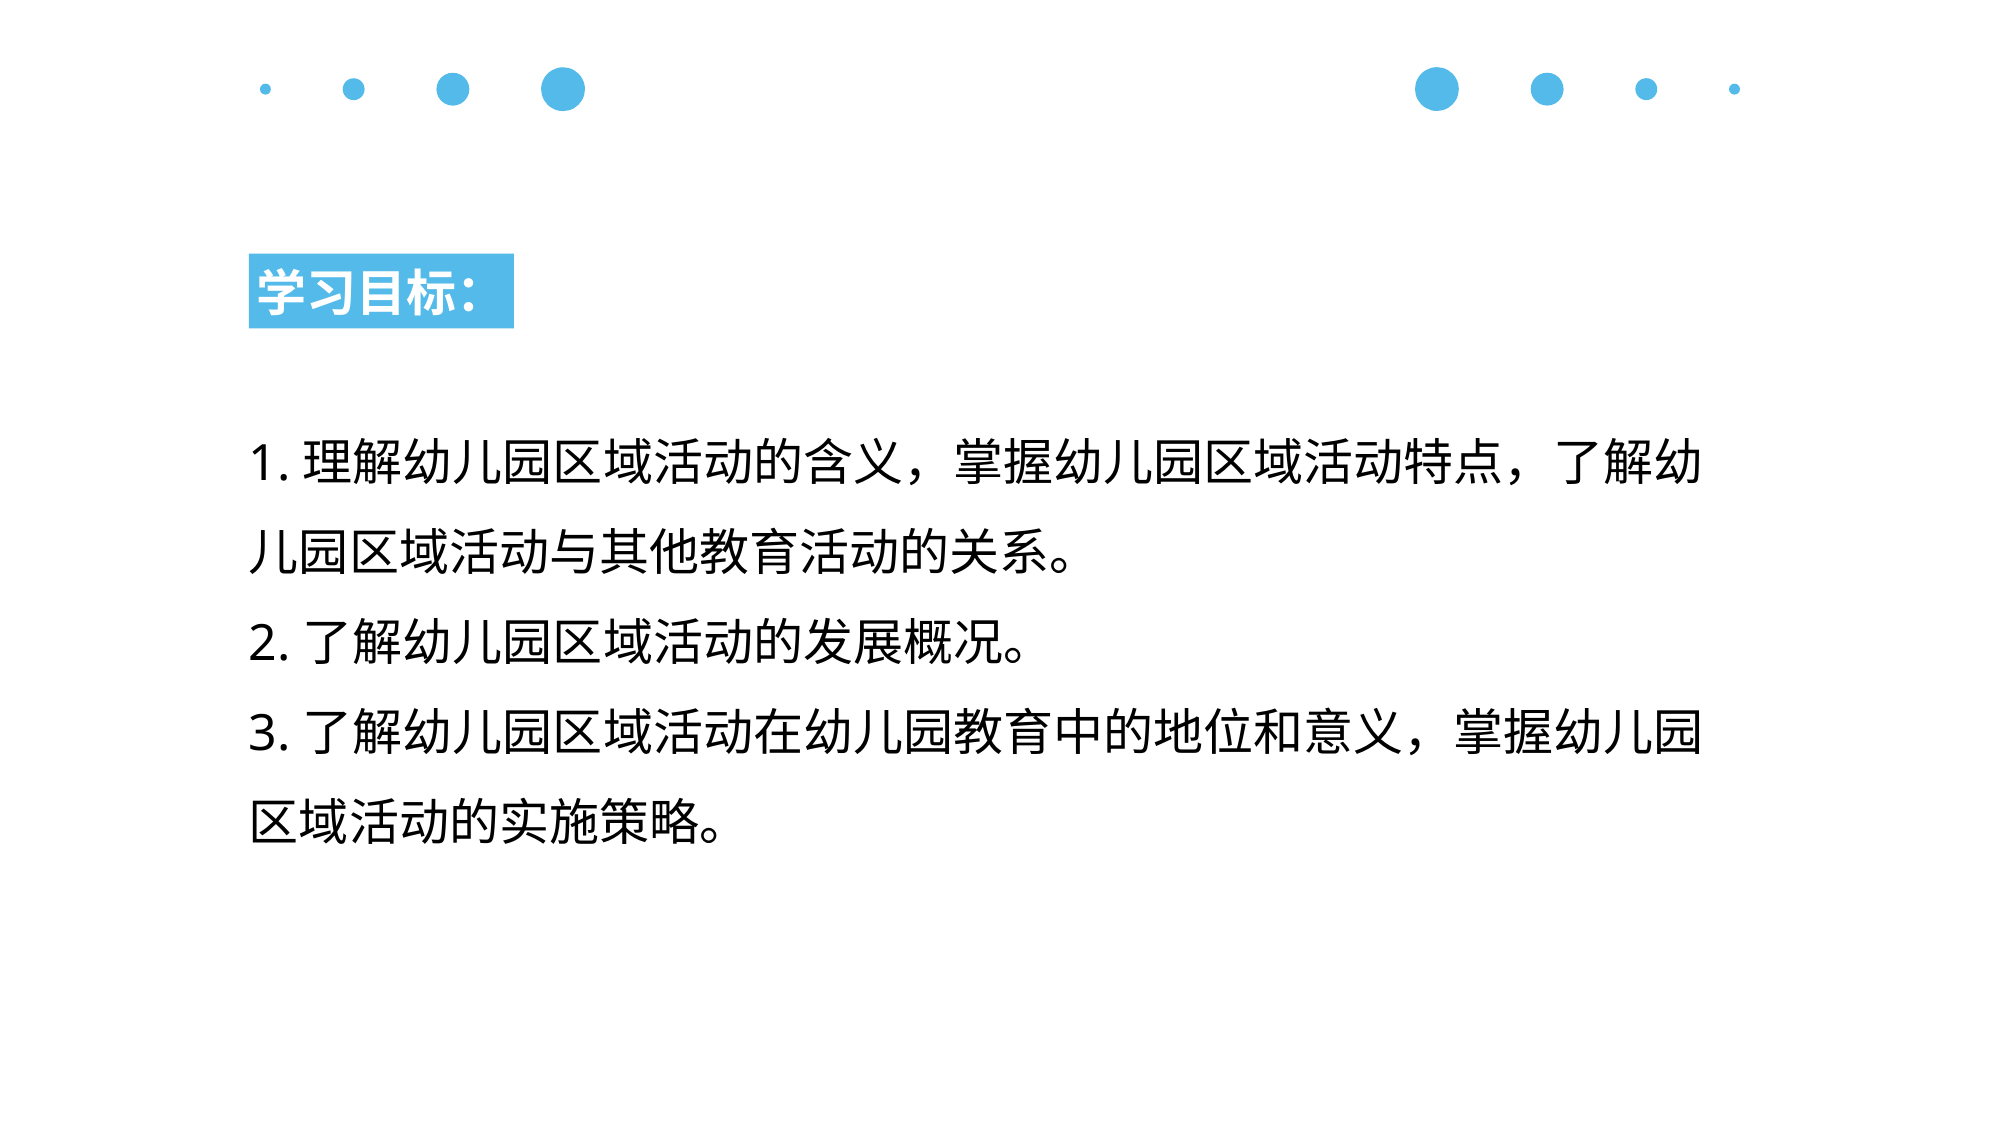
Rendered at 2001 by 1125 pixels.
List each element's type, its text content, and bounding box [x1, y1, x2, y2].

text_box 1.理解幼儿园区域活动的含义，掌握幼儿园区域活动特点，了解幼儿园区域活动与其他教育活动的关系。 2.了解幼儿园区域活动的发展概况。 3.了解幼儿园区域活动在幼儿园教育中的地位和意义，掌握幼儿园区域活动的实施策略。 [241, 393, 1759, 858]
text_box 学习目标： [248, 253, 514, 329]
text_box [259, 66, 1741, 112]
